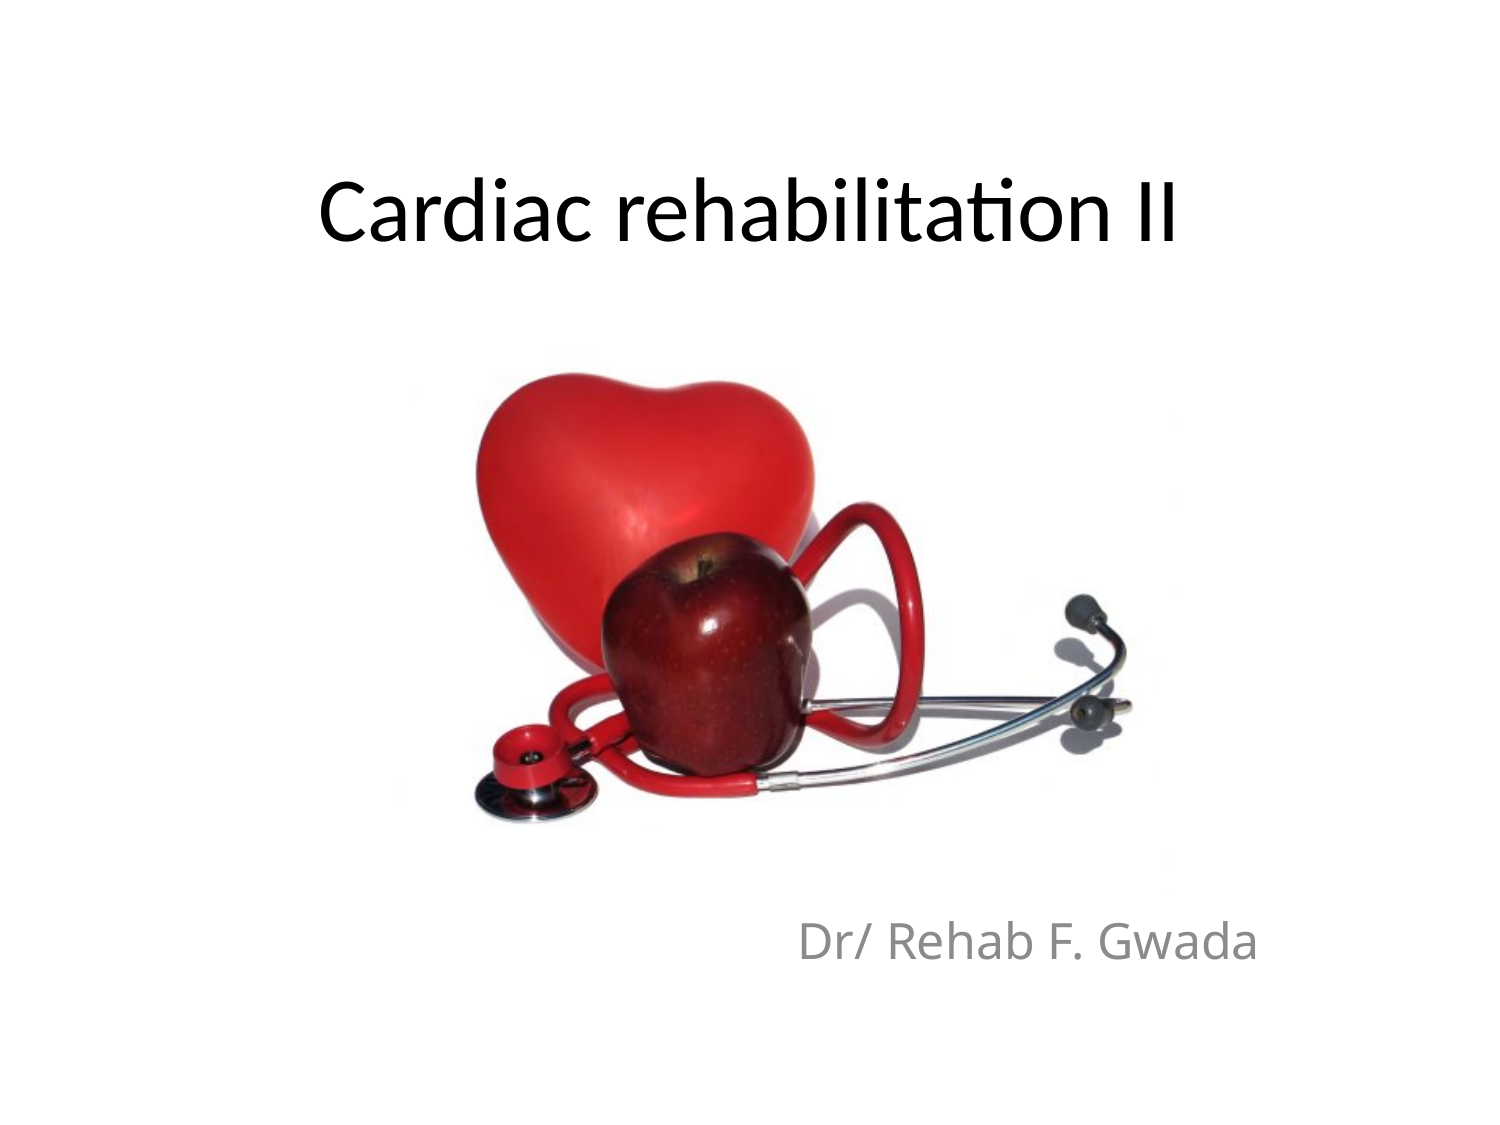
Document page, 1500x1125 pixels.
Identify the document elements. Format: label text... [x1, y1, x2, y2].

subtitle Dr/ Rehab F. Gwada [225, 902, 1275, 1032]
picture [398, 351, 1180, 891]
title Cardiac rehabilitation II [112, 70, 1388, 340]
